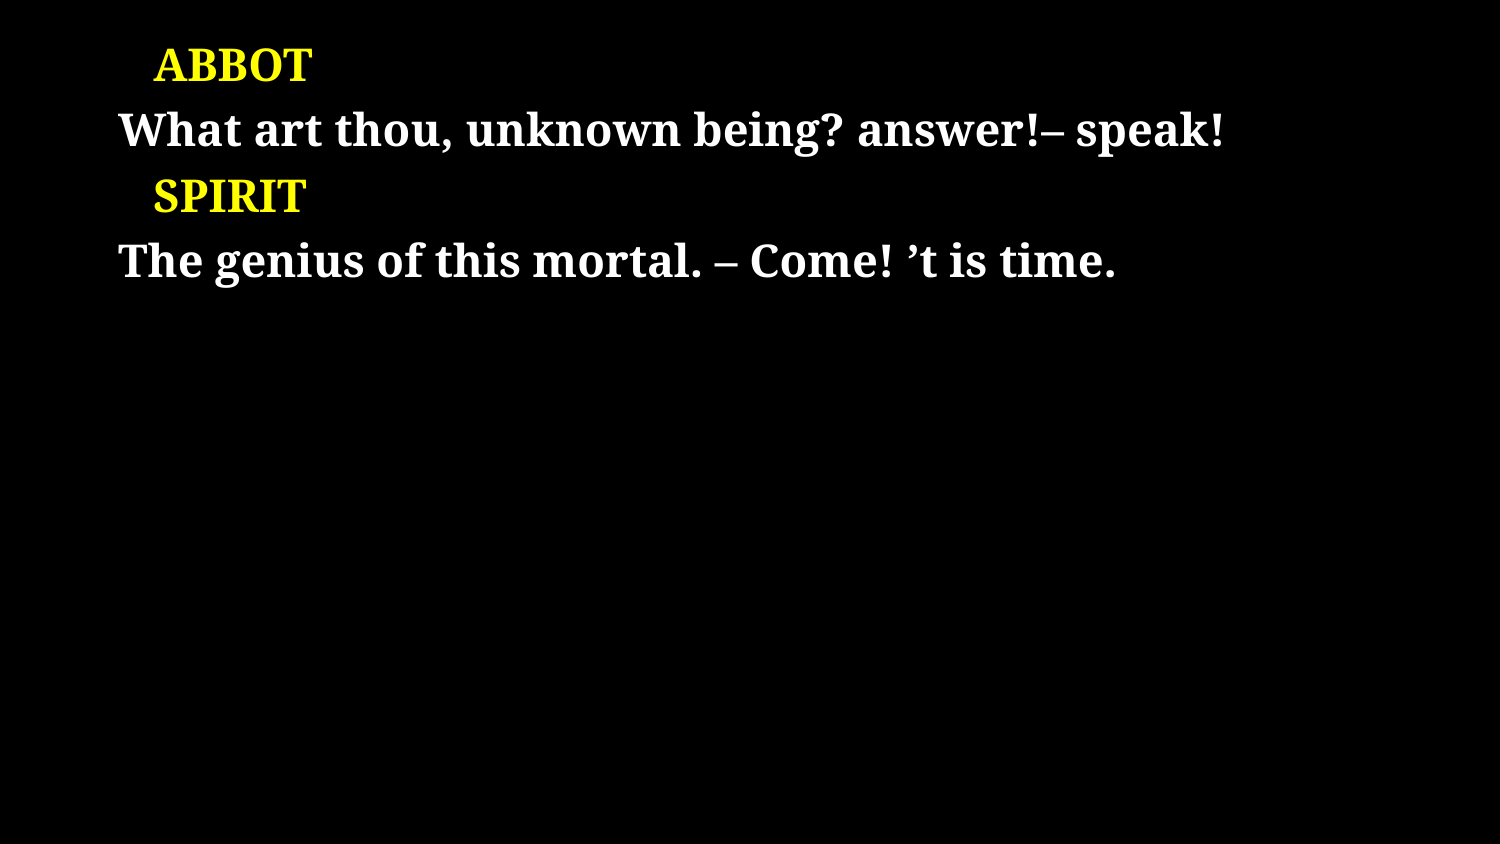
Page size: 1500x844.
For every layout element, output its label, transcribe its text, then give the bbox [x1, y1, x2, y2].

title ABBOT What art thou, unknown being? answer!– speak! SPIRIT The genius of this mortal. – Come! ’t is time. [103, 17, 1397, 299]
